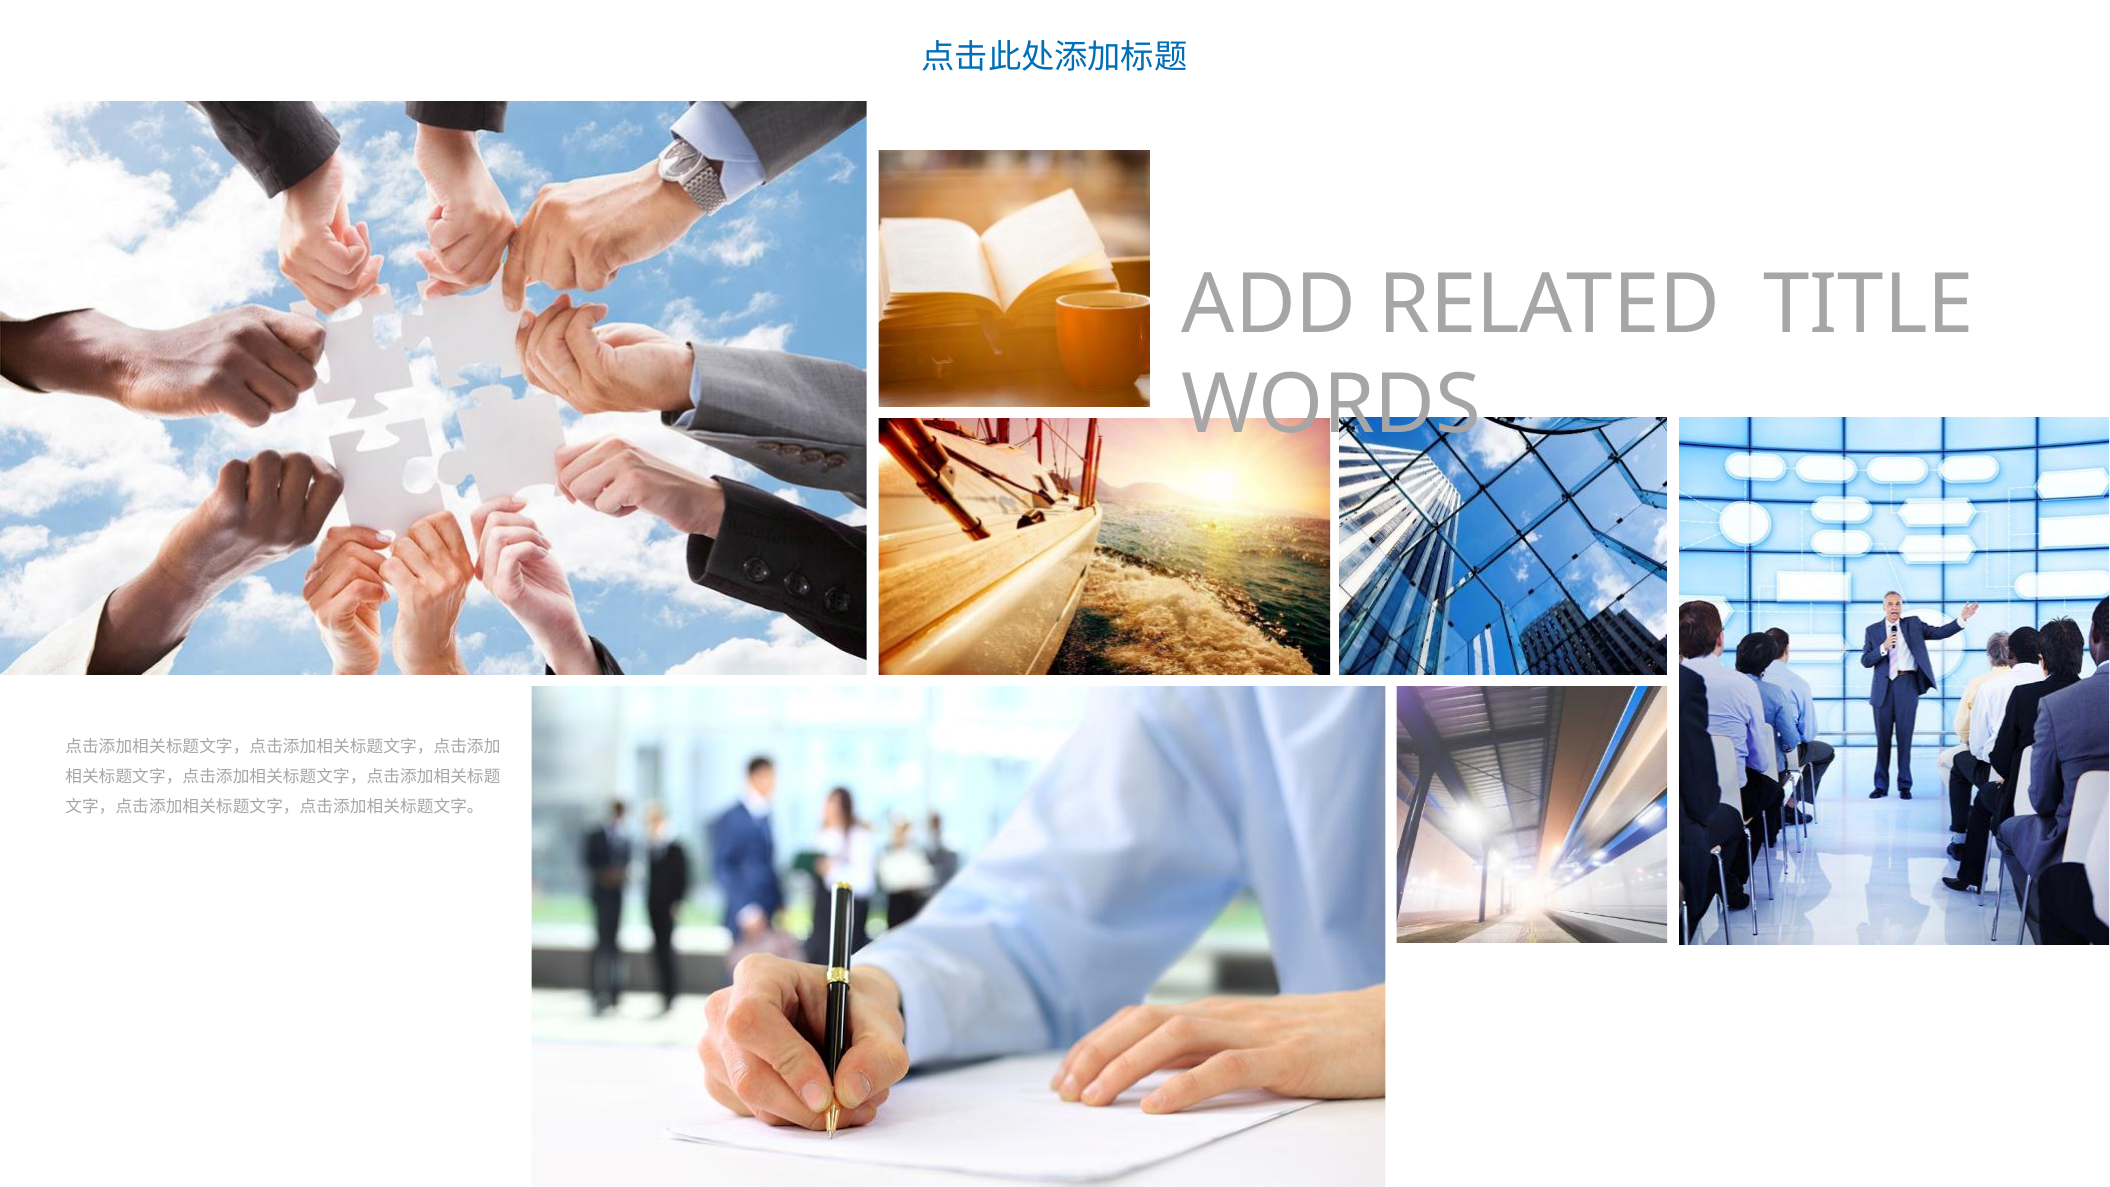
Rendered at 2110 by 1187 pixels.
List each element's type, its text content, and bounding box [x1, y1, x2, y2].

text_box [0, 101, 867, 675]
text_box [531, 686, 1386, 1187]
text_box [1679, 457, 2110, 945]
text_box [1396, 686, 1668, 943]
text_box 点击此处添加标题 [899, 27, 1210, 86]
text_box [1339, 457, 1667, 675]
text_box [878, 418, 1331, 675]
text_box ADD RELATED TITLE WORDS [1167, 241, 2110, 457]
text_box 点击添加相关标题文字，点击添加相关标题文字，点击添加相关标题文字，点击添加相关标题文字，点击添加相关标题文字，点击添加相关标题文字，点击添加相关标题文字。 [50, 718, 517, 824]
text_box [878, 150, 1150, 407]
